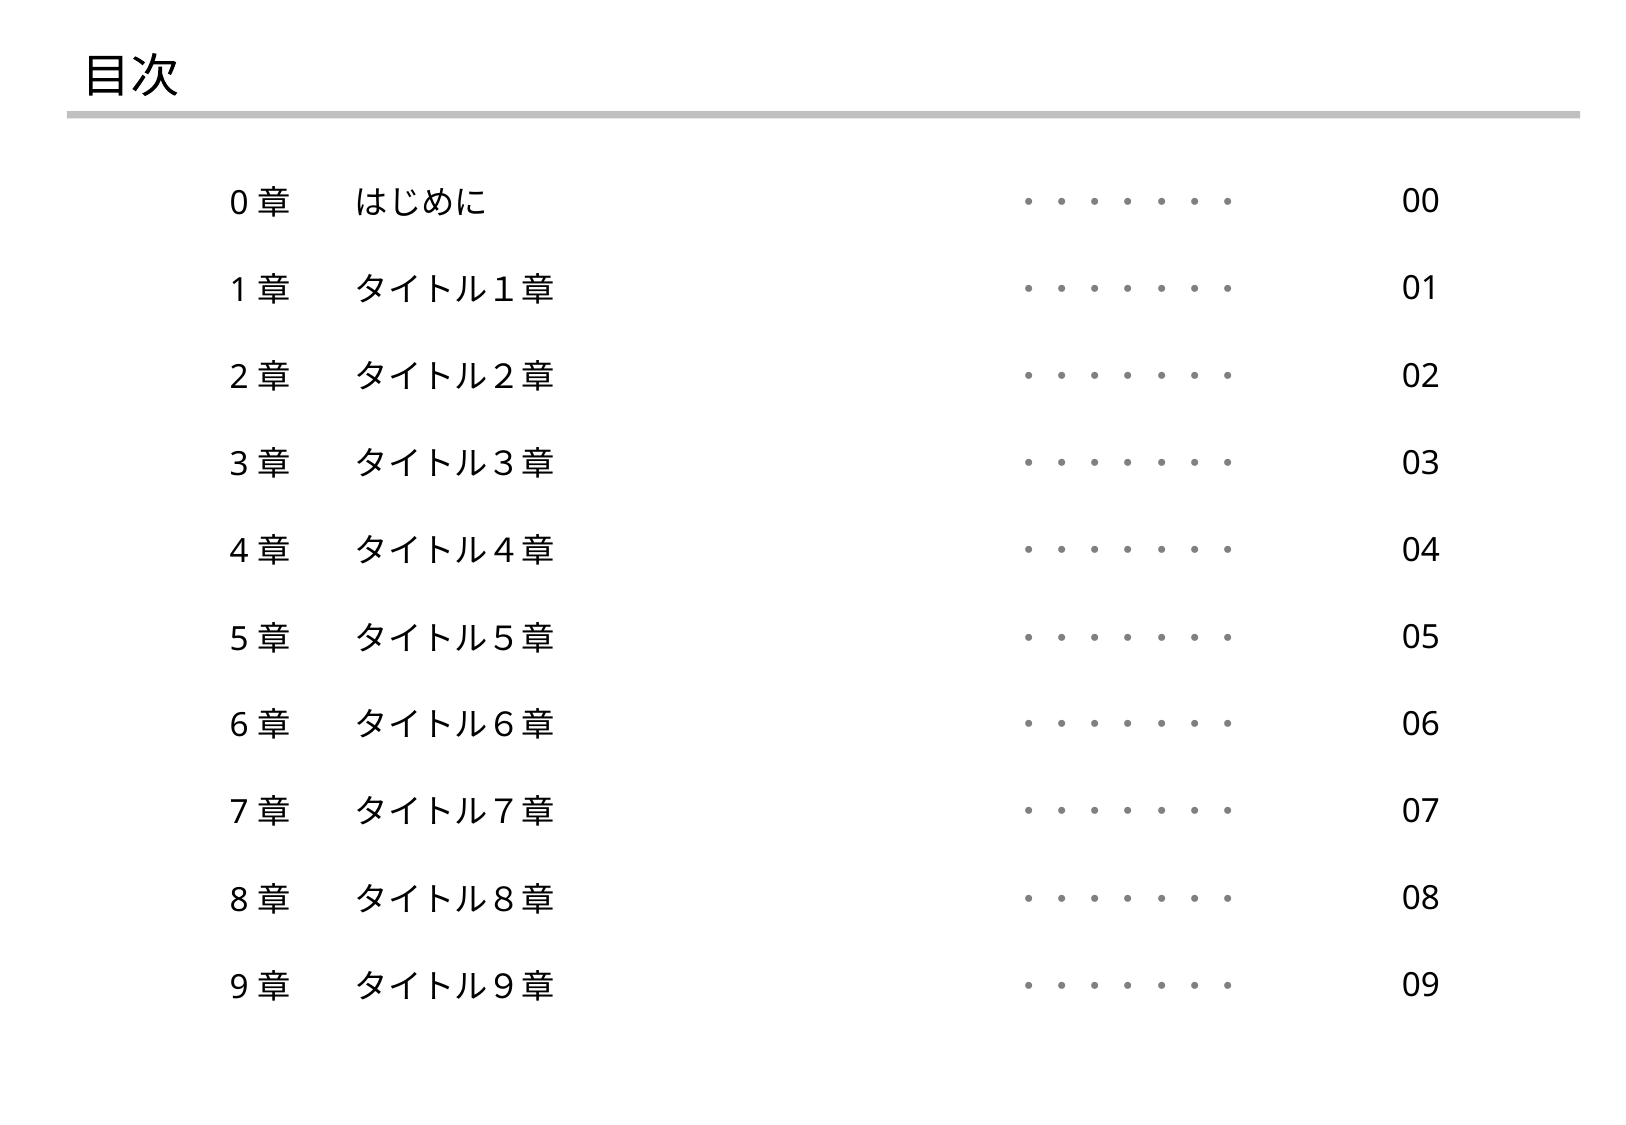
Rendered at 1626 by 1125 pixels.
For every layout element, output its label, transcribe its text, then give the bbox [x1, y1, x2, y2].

table_cell 08 [1290, 853, 1455, 940]
table_cell タイトル４章 [340, 505, 968, 592]
table_cell タイトル７章 [340, 766, 968, 853]
table_cell タイトル２章 [340, 331, 968, 418]
table_cell ・・・・・・・ [968, 679, 1290, 766]
table_cell 02 [1290, 331, 1455, 418]
table_cell 6章 [215, 679, 340, 766]
table_cell 5章 [215, 592, 340, 679]
table_cell ・・・・・・・ [968, 243, 1290, 331]
table_cell ・・・・・・・ [968, 940, 1290, 1027]
table_cell ・・・・・・・ [968, 592, 1290, 679]
table_cell ・・・・・・・ [968, 766, 1290, 853]
table_cell タイトル８章 [340, 853, 968, 940]
table_header 00 [1290, 156, 1455, 243]
table_cell ・・・・・・・ [968, 331, 1290, 418]
table_header はじめに [340, 156, 968, 243]
table_cell タイトル９章 [340, 940, 968, 1027]
table_cell 4章 [215, 505, 340, 592]
table_cell 09 [1290, 940, 1455, 1027]
table_cell 8章 [215, 853, 340, 940]
table_cell タイトル６章 [340, 679, 968, 766]
text_box [66, 111, 1581, 119]
table_cell 06 [1290, 679, 1455, 766]
table_header ・・・・・・・ [968, 156, 1290, 243]
table_cell 05 [1290, 592, 1455, 679]
table_cell タイトル５章 [340, 592, 968, 679]
table_cell 7章 [215, 766, 340, 853]
table_header 0章 [215, 156, 340, 243]
table_cell 04 [1290, 505, 1455, 592]
table_cell 03 [1290, 418, 1455, 505]
table_cell 1章 [215, 243, 340, 331]
table_cell タイトル１章 [340, 243, 968, 331]
table_cell ・・・・・・・ [968, 418, 1290, 505]
table_cell ・・・・・・・ [968, 505, 1290, 592]
table_cell 2章 [215, 331, 340, 418]
table_cell 01 [1290, 243, 1455, 331]
table_cell 9章 [215, 940, 340, 1027]
table_cell タイトル３章 [340, 418, 968, 505]
table_cell ・・・・・・・ [968, 853, 1290, 940]
table_cell 3章 [215, 418, 340, 505]
table_cell 07 [1290, 766, 1455, 853]
